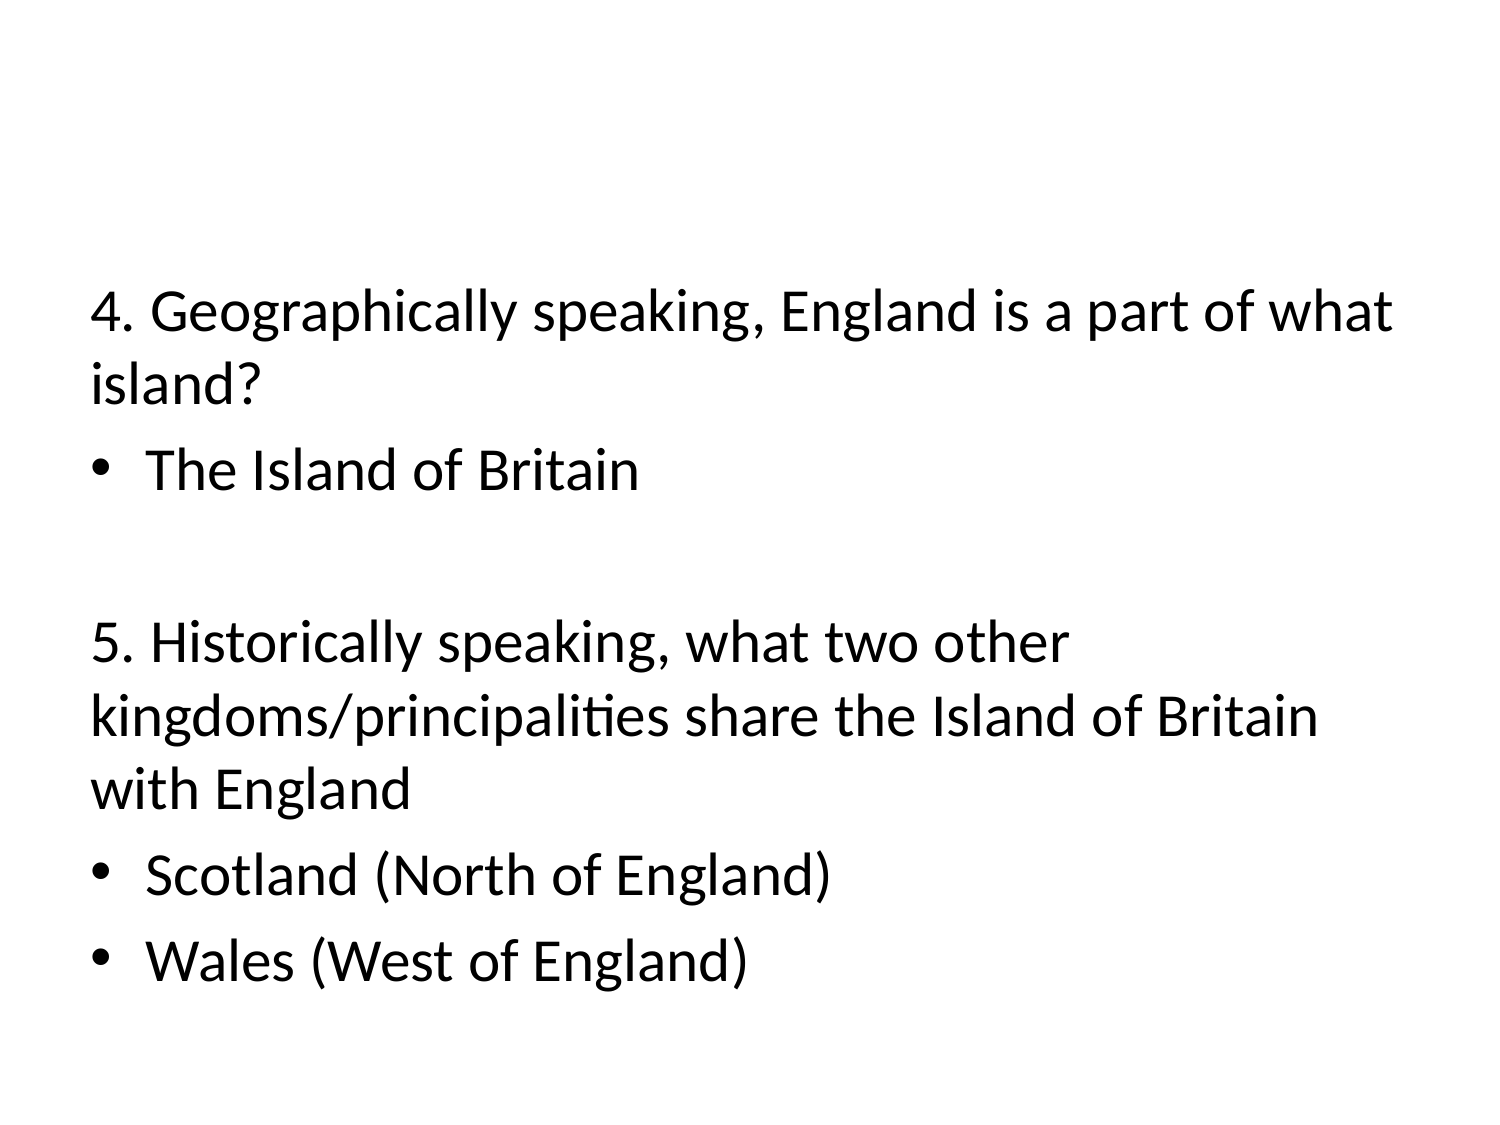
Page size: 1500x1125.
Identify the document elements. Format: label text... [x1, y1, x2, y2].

list 4. Geographically speaking, England is a part of what island? The Island of Britain 5. Historically speaking, what two other kingdoms/principalities share the Island of Britain with England Scotland (North of England) Wales (West of England) [75, 262, 1425, 1005]
